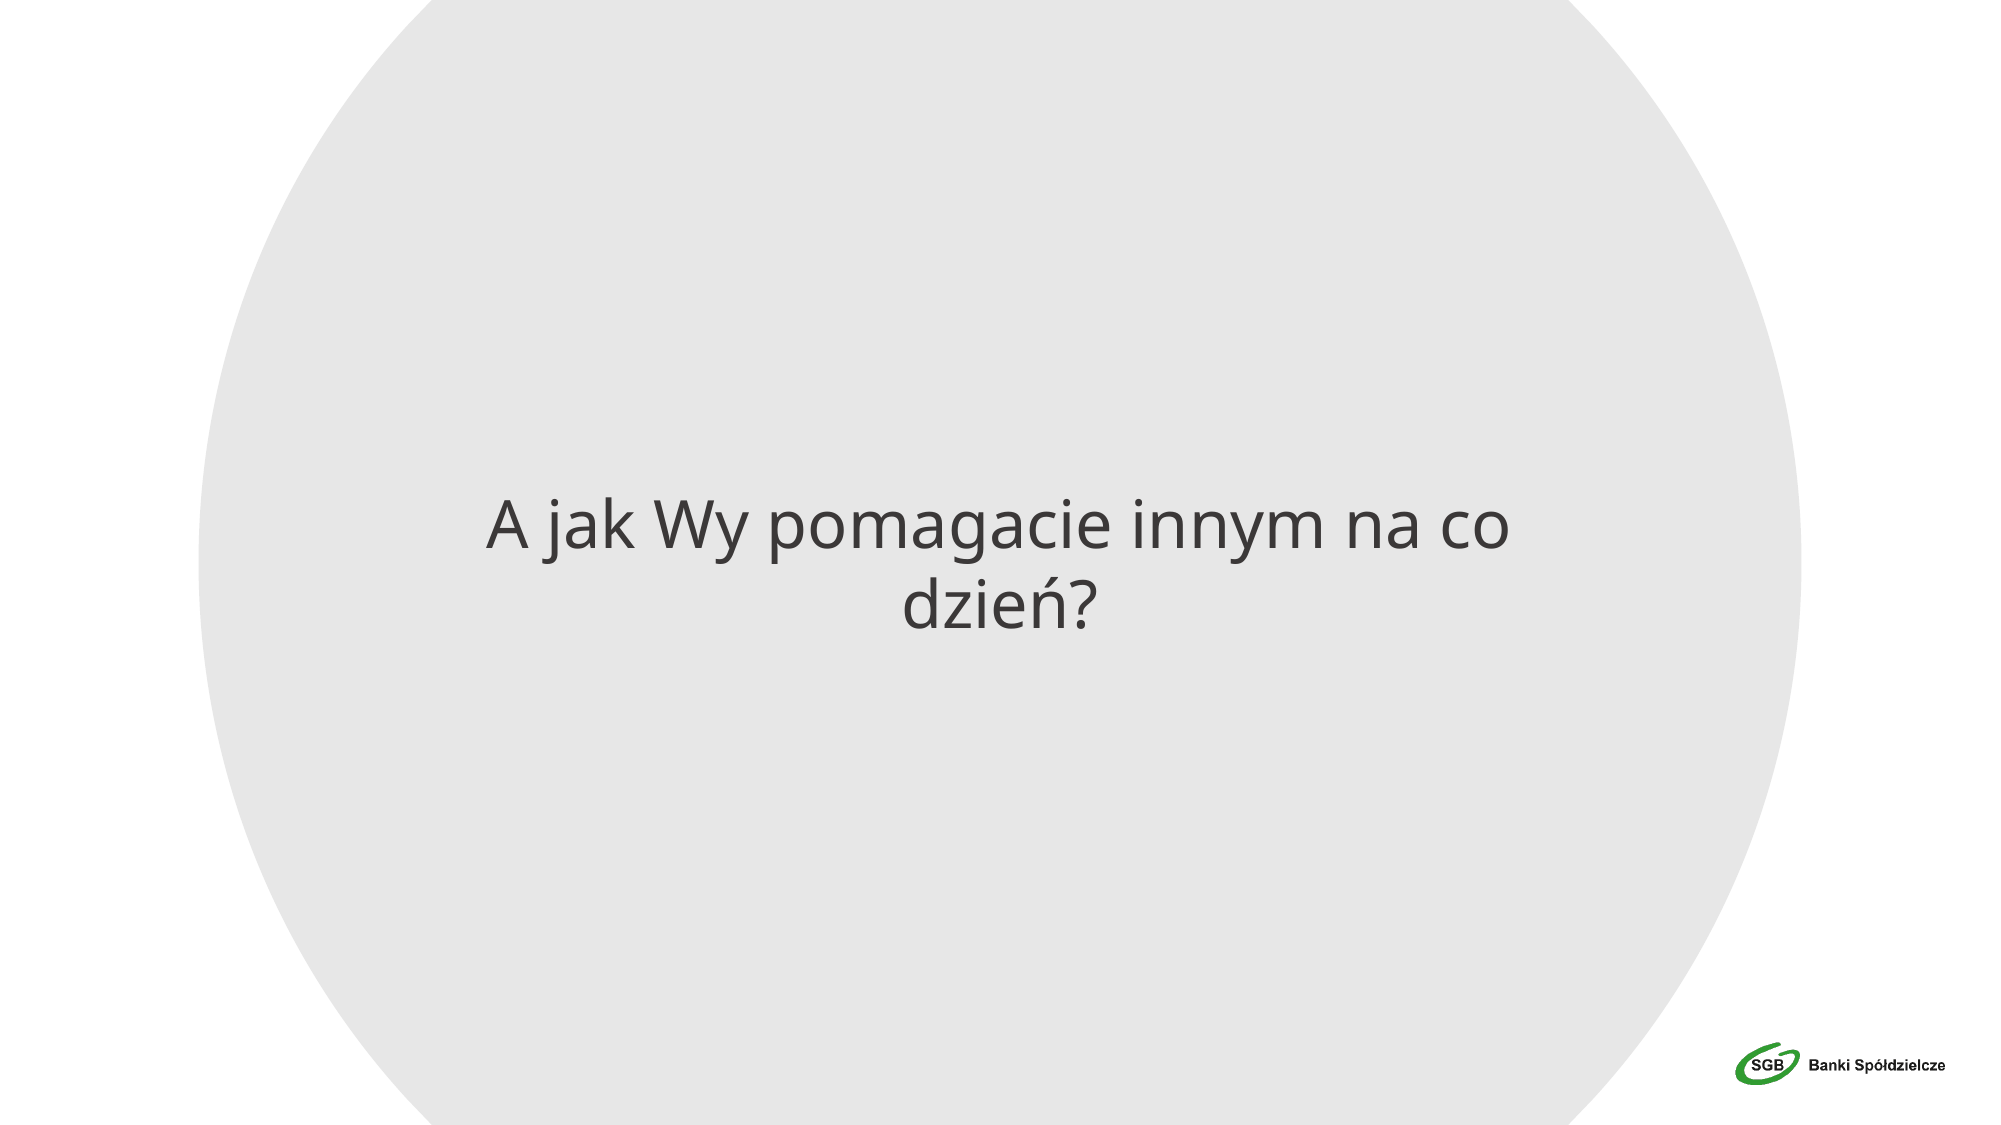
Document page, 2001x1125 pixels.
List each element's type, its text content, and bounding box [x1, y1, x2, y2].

text_box A jak Wy pomagacie innym na co dzień? [456, 474, 1544, 649]
text_box [197, 0, 1803, 1125]
picture [1726, 1038, 1954, 1089]
